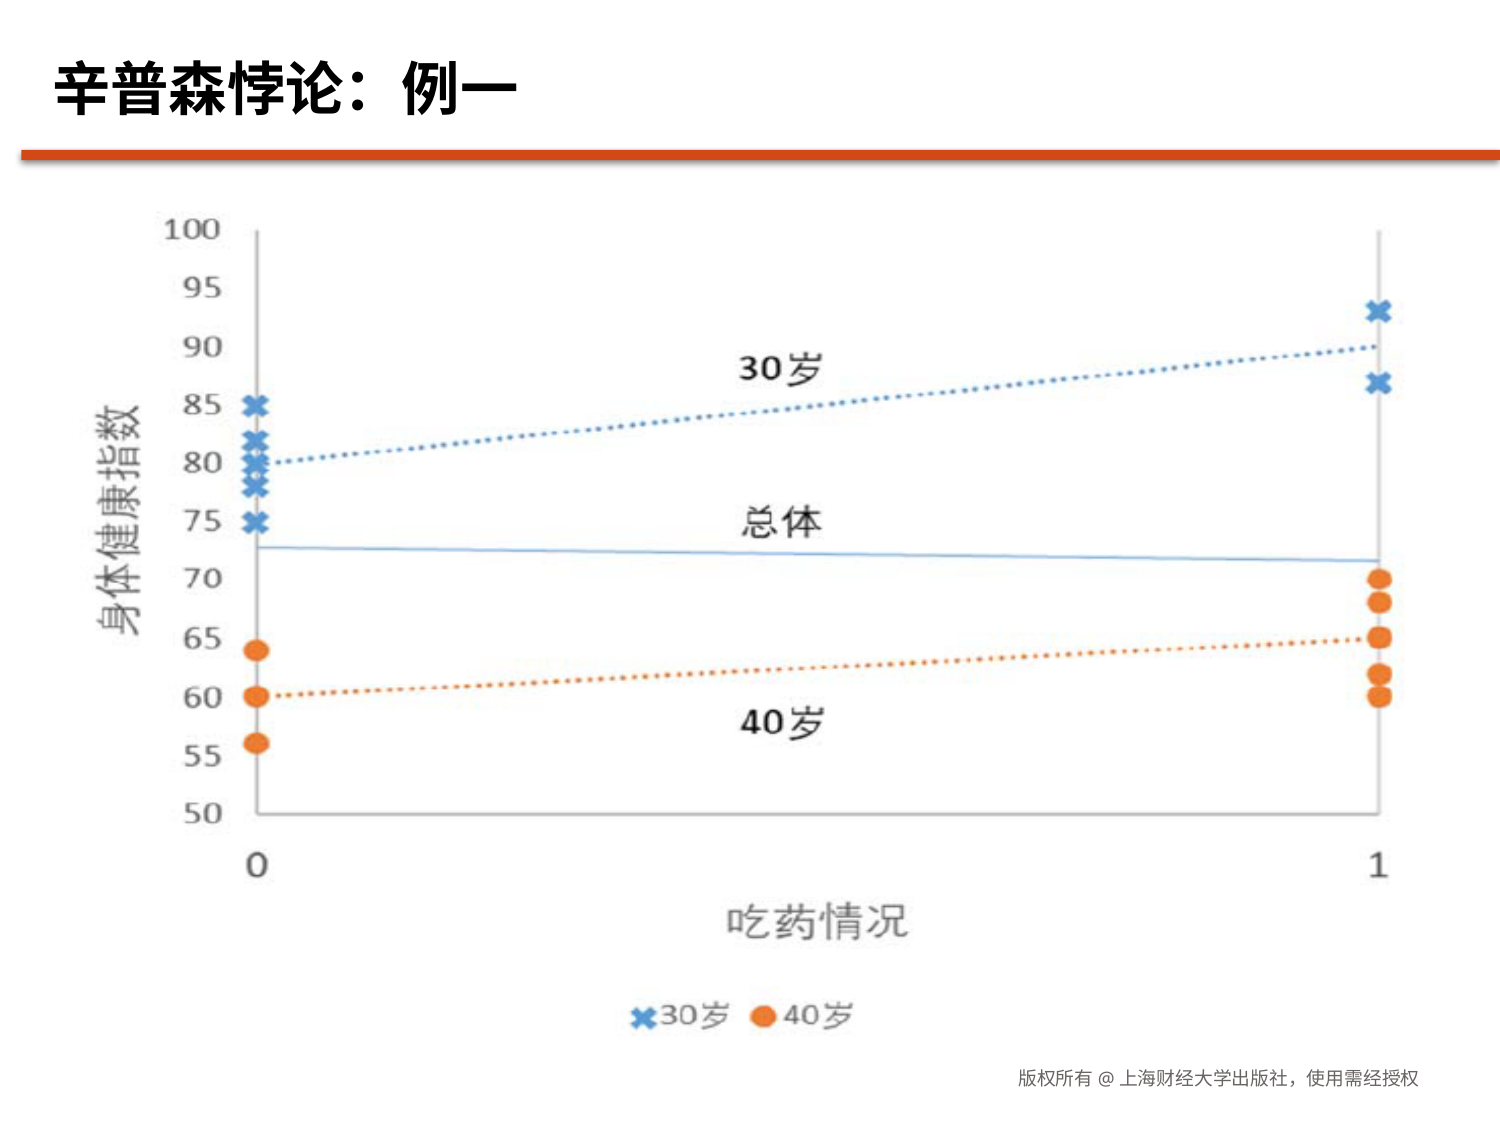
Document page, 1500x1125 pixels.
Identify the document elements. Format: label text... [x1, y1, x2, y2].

footer 版权所有@上海财经大学出版社，使用需经授权 [975, 1046, 1463, 1109]
picture [62, 188, 1413, 1051]
title 辛普森悖论：例一 [37, 50, 1369, 138]
